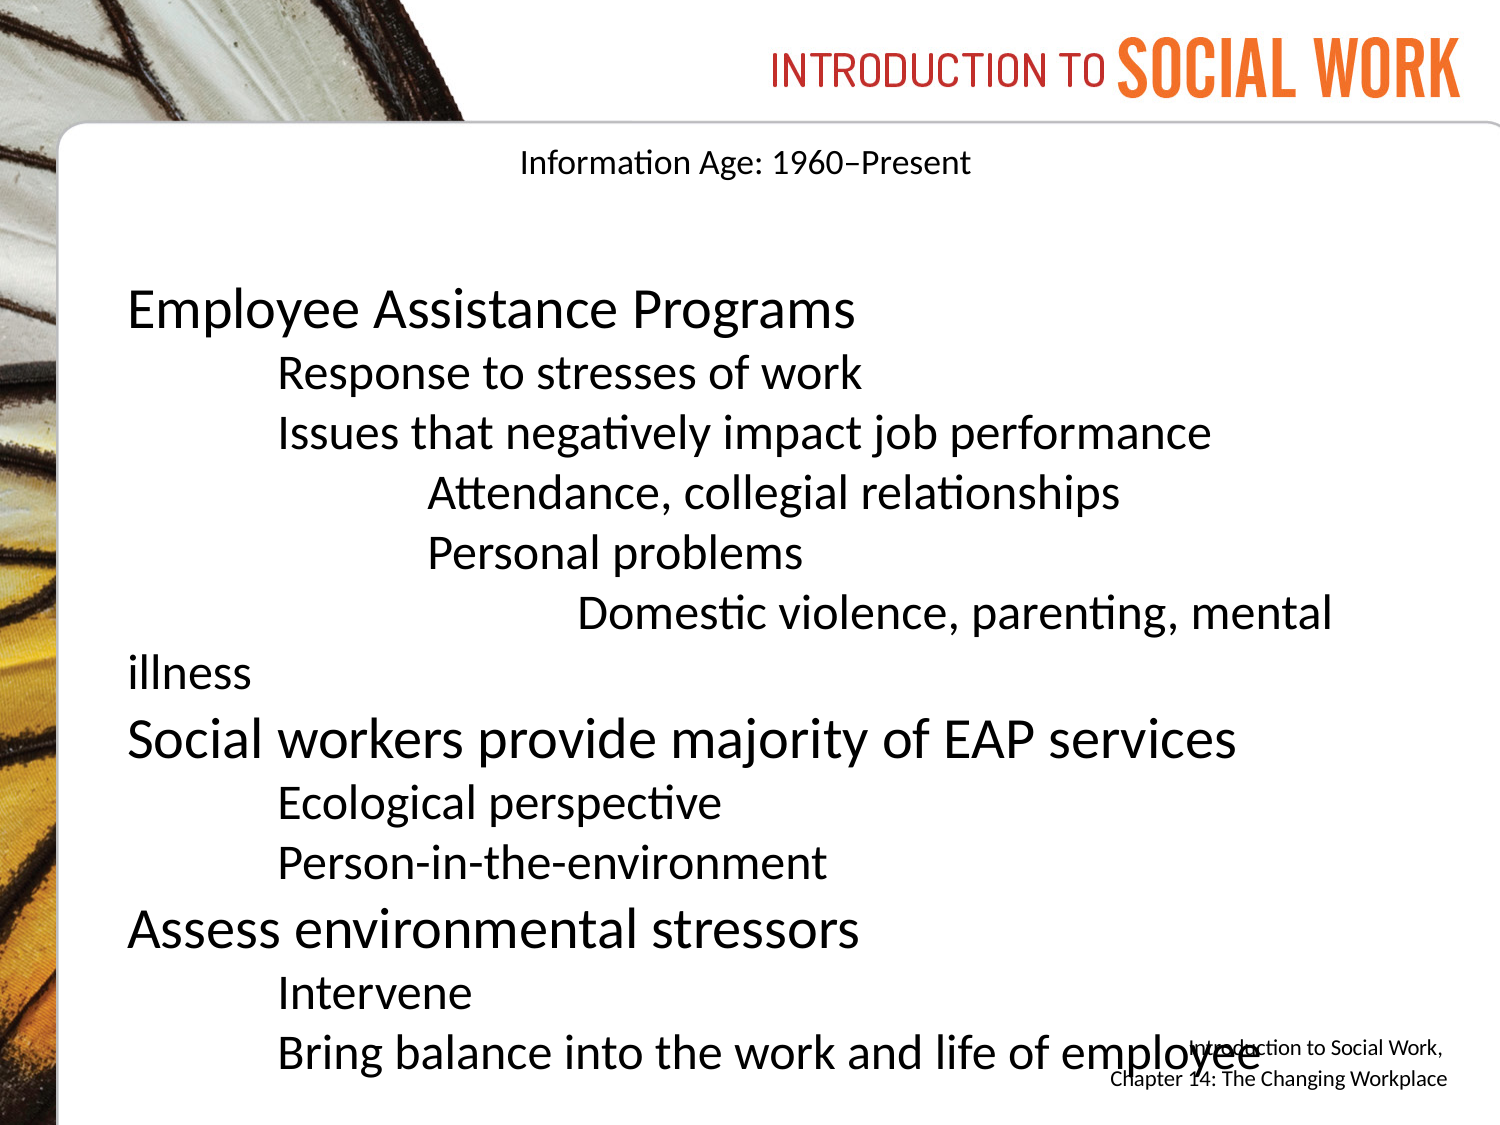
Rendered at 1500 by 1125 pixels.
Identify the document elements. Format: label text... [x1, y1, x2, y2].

picture [0, 0, 1500, 1125]
title Information Age: 1960–Present [75, 45, 1425, 233]
text_box Employee Assistance Programs Response to stresses of work Issues that negatively impact job performance Attendance, collegial relationships Personal problems Domestic violence, parenting, mental illness Social workers provide majority of EAP services Ecological perspective Person-in-the-environment Assess environmental stressors Intervene Bring balance into the work and life of employee [37, 262, 1450, 1088]
list Introduction to Social Work, Chapter 14: The Changing Workplace [1012, 1025, 1463, 1100]
